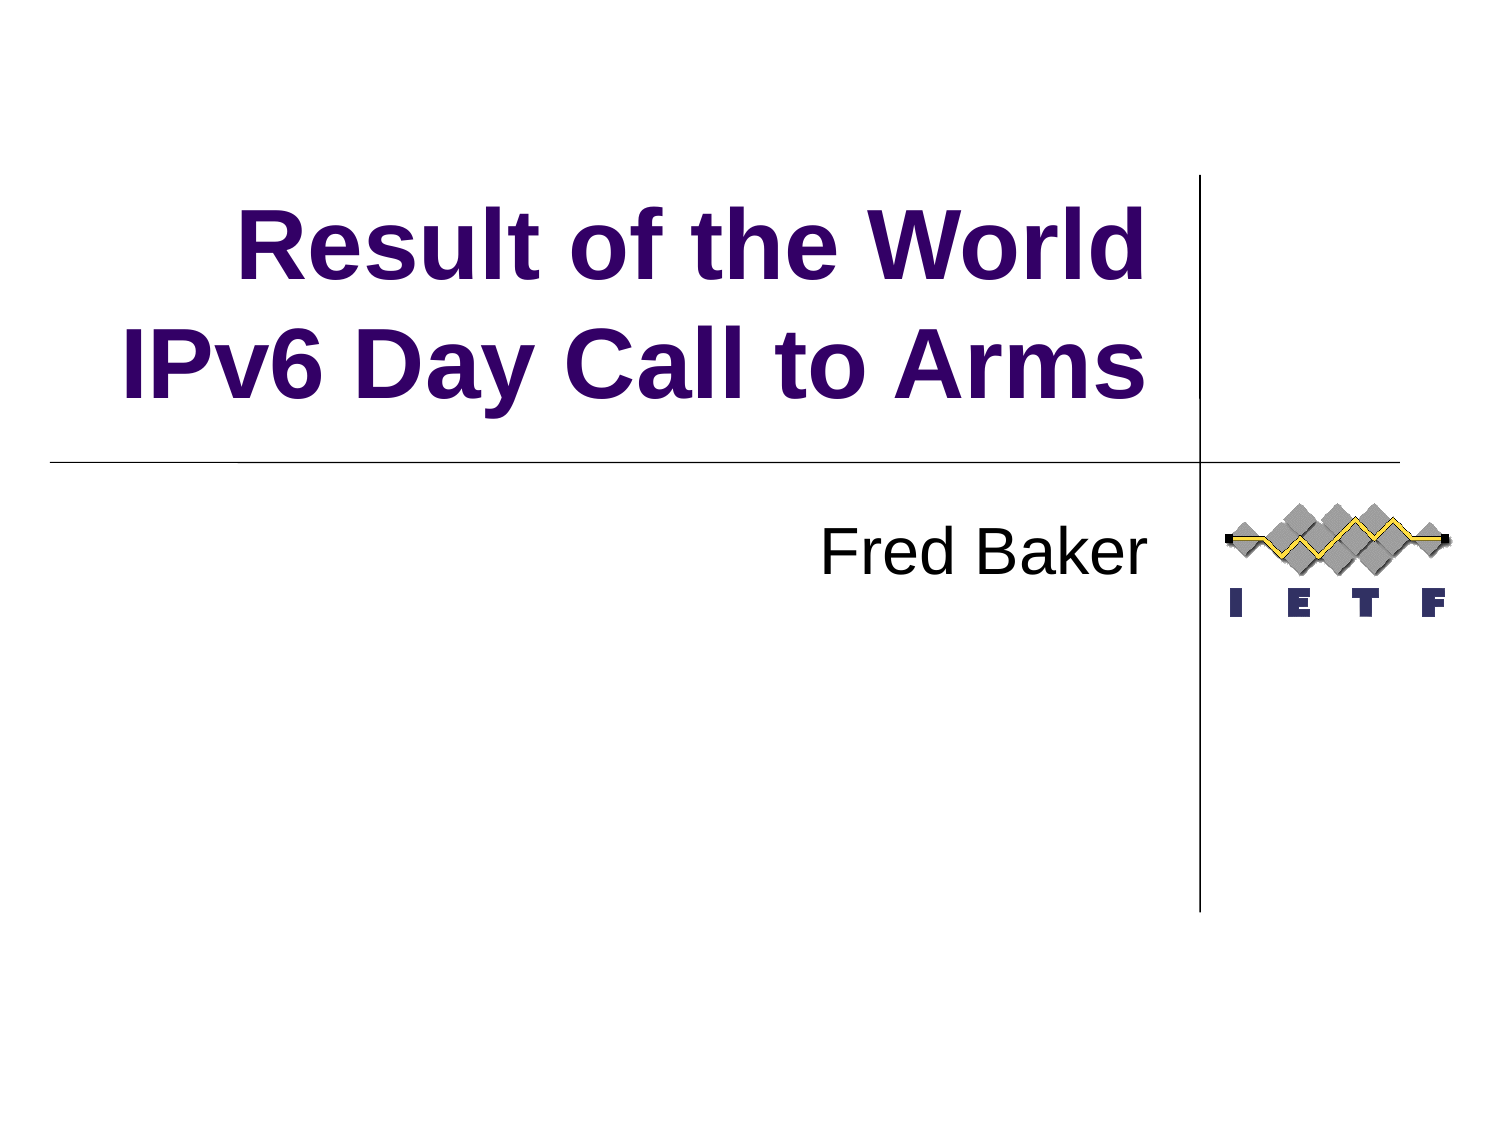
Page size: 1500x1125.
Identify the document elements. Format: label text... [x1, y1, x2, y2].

subtitle Fred Baker [139, 499, 1165, 888]
picture [1212, 487, 1463, 631]
title Result of the World IPv6 Day Call to Arms [51, 76, 1165, 427]
